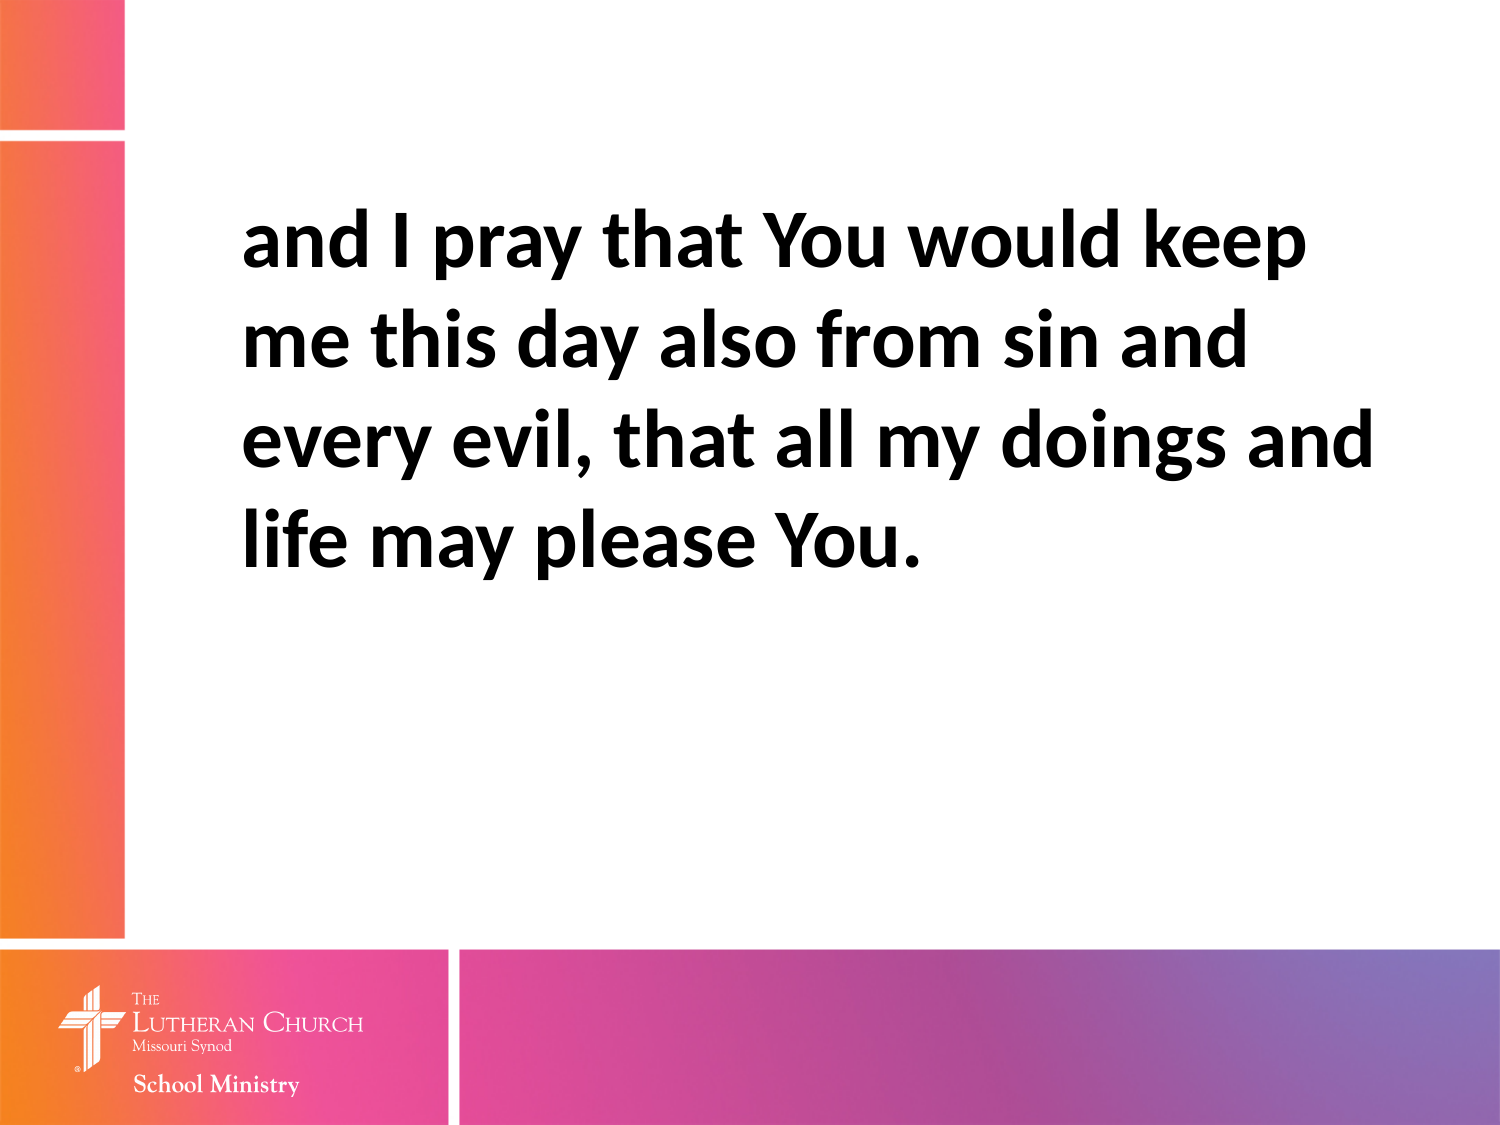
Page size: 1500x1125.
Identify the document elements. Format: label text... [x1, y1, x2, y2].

picture [0, 0, 1500, 1125]
list and I pray that You would keep me this day also from sin and every evil, that all my doings and life may please You. [170, 59, 1397, 918]
